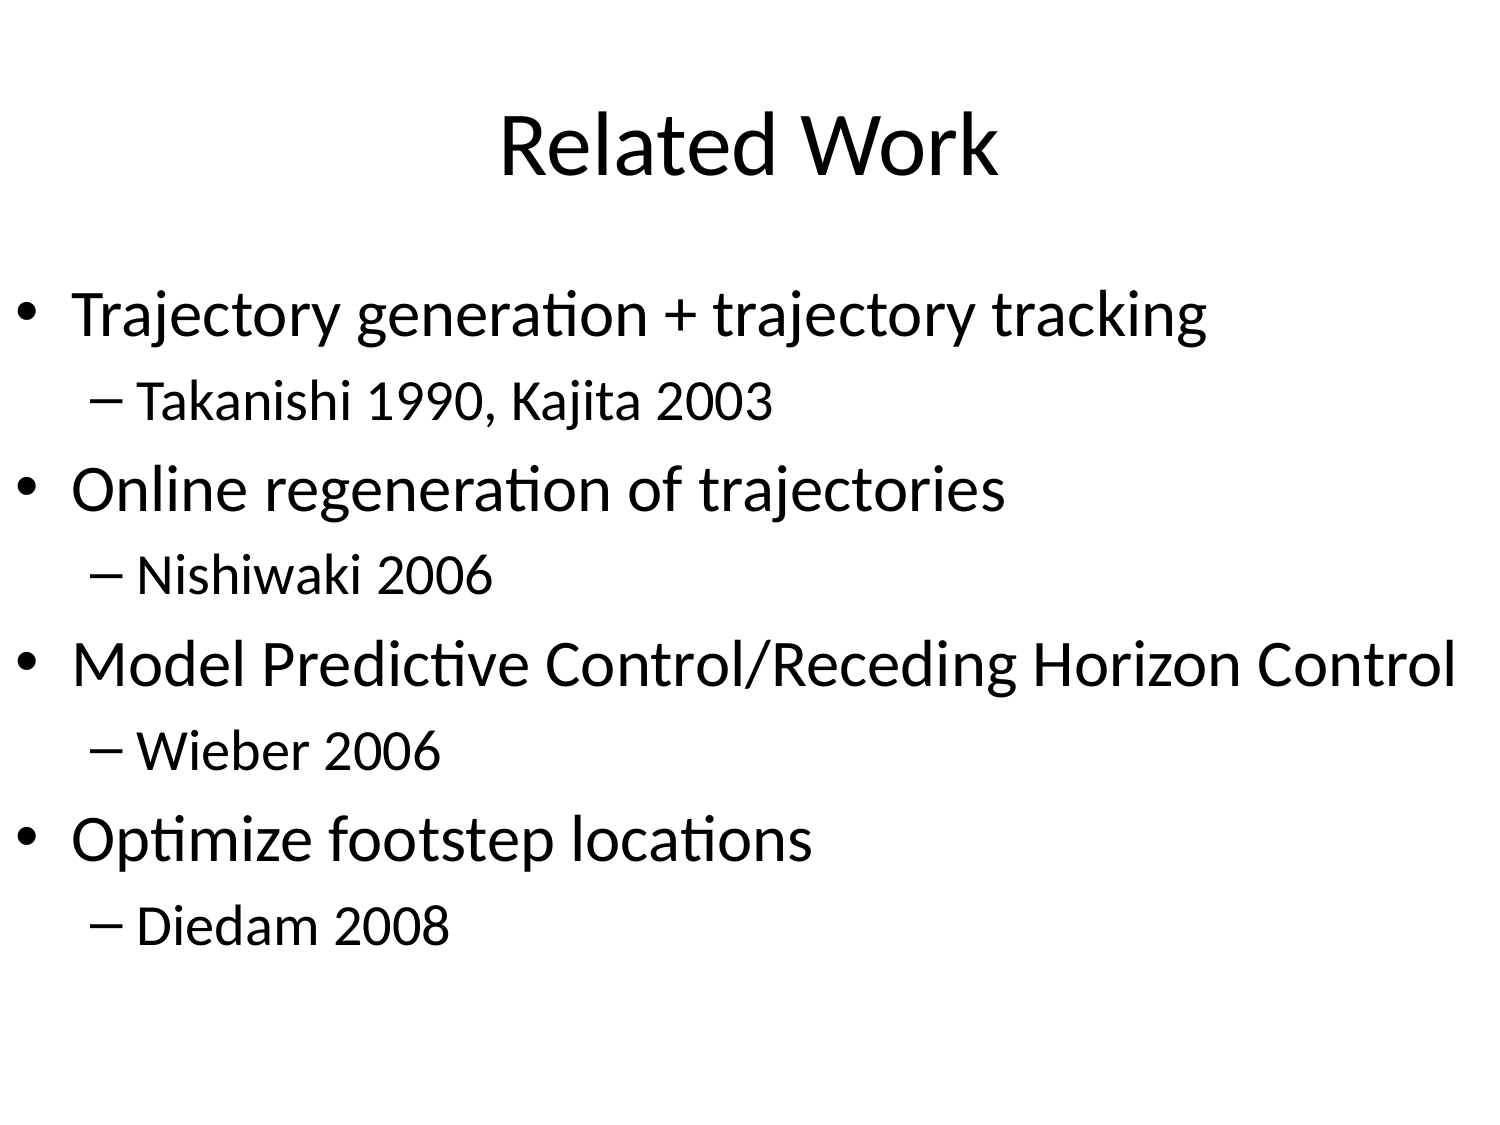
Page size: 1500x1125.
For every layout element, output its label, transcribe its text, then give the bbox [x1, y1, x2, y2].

title Related Work [75, 45, 1425, 233]
list Trajectory generation + trajectory tracking Takanishi 1990, Kajita 2003 Online regeneration of trajectories Nishiwaki 2006 Model Predictive Control/Receding Horizon Control Wieber 2006 Optimize footstep locations Diedam 2008 [0, 262, 1500, 1005]
